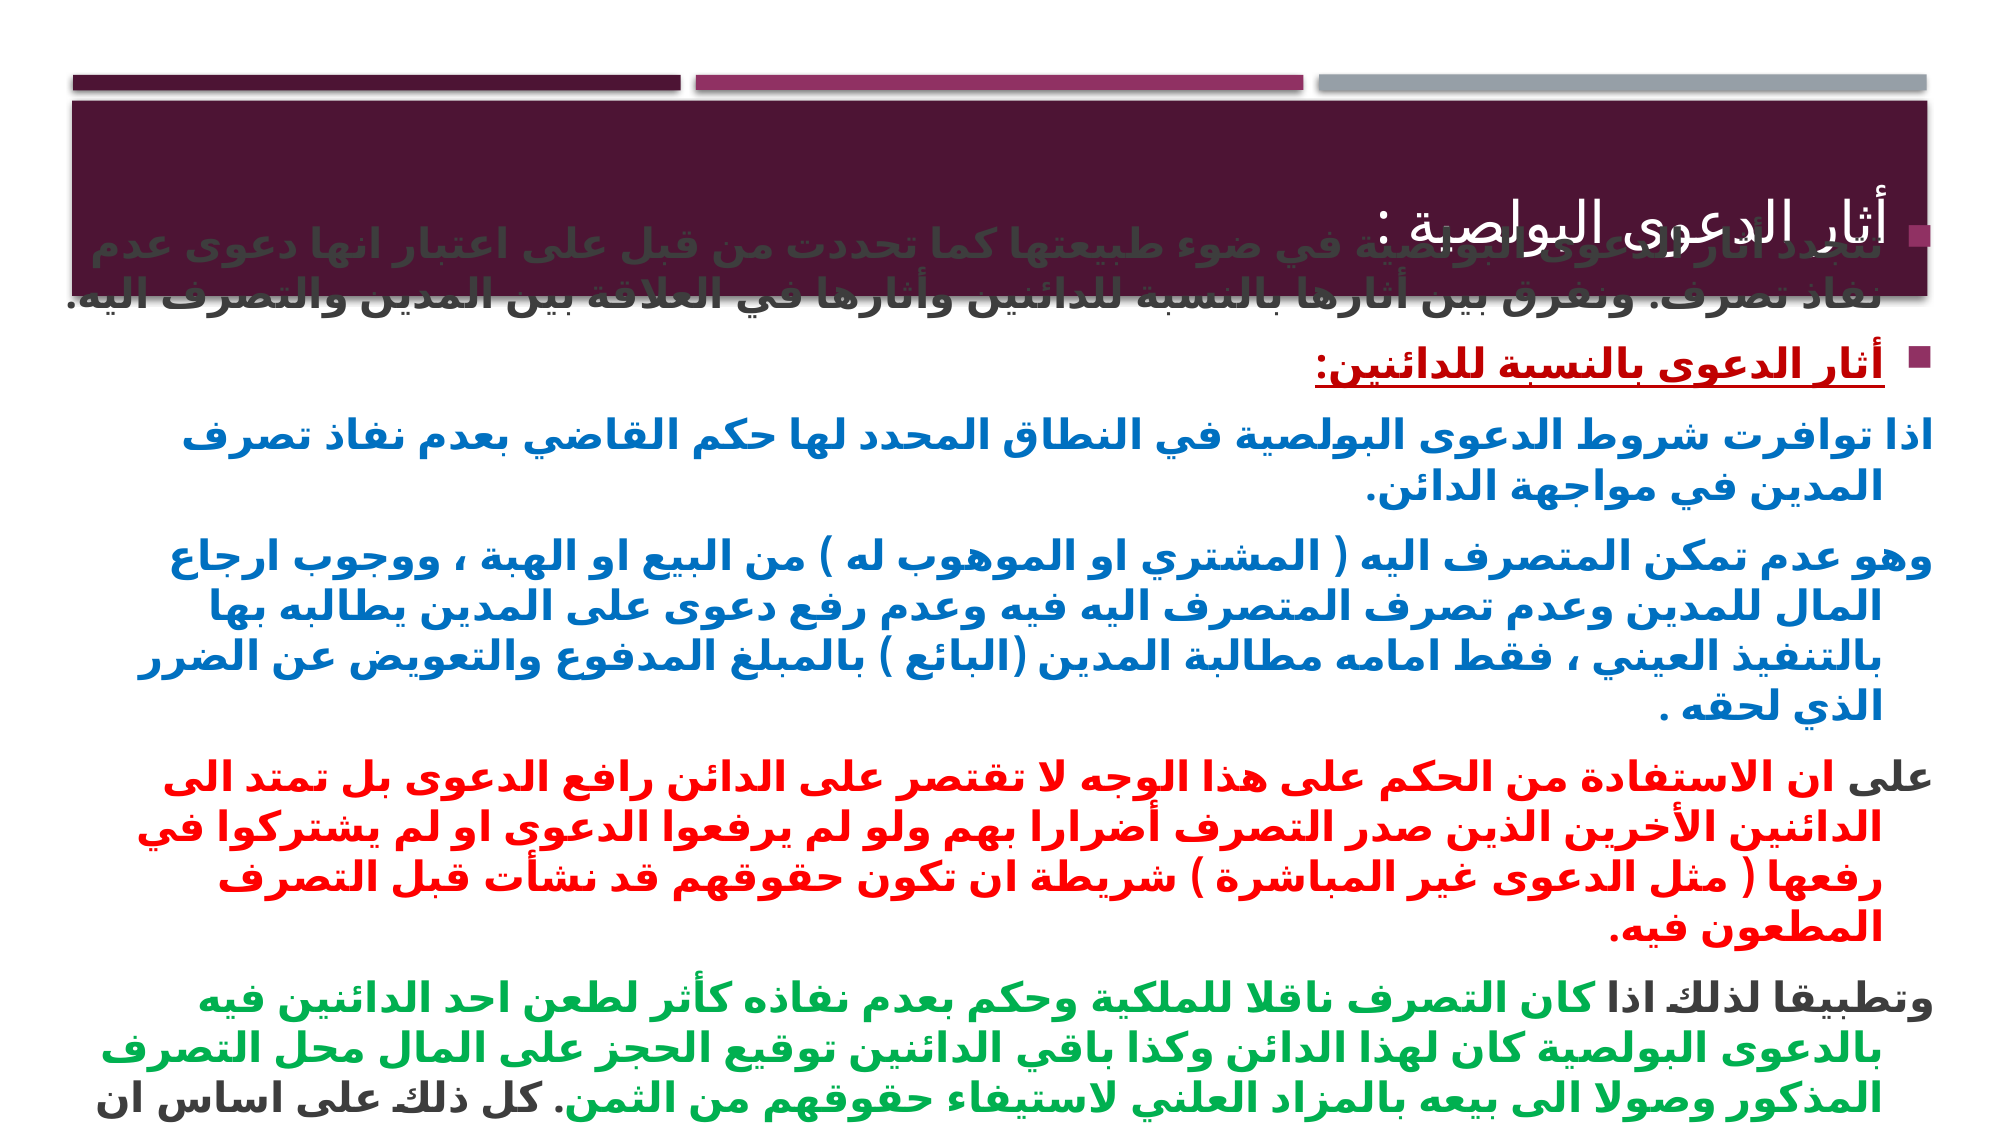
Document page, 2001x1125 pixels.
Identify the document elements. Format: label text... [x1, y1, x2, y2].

list تتجدد أثار الدعوى البولصية في ضوء طبيعتها كما تحددت من قبل على اعتبار انها دعوى عدم نفاذ تصرف. ونفرق بين أثارها بالنسبة للدائنين وأثارها في العلاقة بين المدين والتصرف اليه. أثار الدعوى بالنسبة للدائنين: اذا توافرت شروط الدعوى البولصية في النطاق المحدد لها حكم القاضي بعدم نفاذ تصرف المدين في مواجهة الدائن. وهو عدم تمكن المتصرف اليه ( المشتري او الموهوب له ) من البيع او الهبة ، ووجوب ارجاع المال للمدين وعدم تصرف المتصرف اليه فيه وعدم رفع دعوى على المدين يطالبه بها بالتنفيذ العيني ، فقط امامه مطالبة المدين (البائع ) بالمبلغ المدفوع والتعويض عن الضرر الذي لحقه . على ان الاستفادة من الحكم على هذا الوجه لا تقتصر على الدائن رافع الدعوى بل تمتد الى الدائنين الأخرين الذين صدر التصرف أضرارا بهم ولو لم يرفعوا الدعوى او لم يشتركوا في رفعها ( مثل الدعوى غير المباشرة ) شريطة ان تكون حقوقهم قد نشأت قبل التصرف المطعون فيه. وتطبيقا لذلك اذا كان التصرف ناقلا للملكية وحكم بعدم نفاذه كأثر لطعن احد الدائنين فيه بالدعوى البولصية كان لهذا الدائن وكذا باقي الدائنين توقيع الحجز على المال محل التصرف المذكور وصولا الى بيعه بالمزاد العلني لاستيفاء حقوقهم من الثمن. كل ذلك على اساس ان الملكية ما زالت للمدين. [37, 299, 1950, 1088]
title أثار الدعوى البولصية : [95, 62, 1905, 263]
